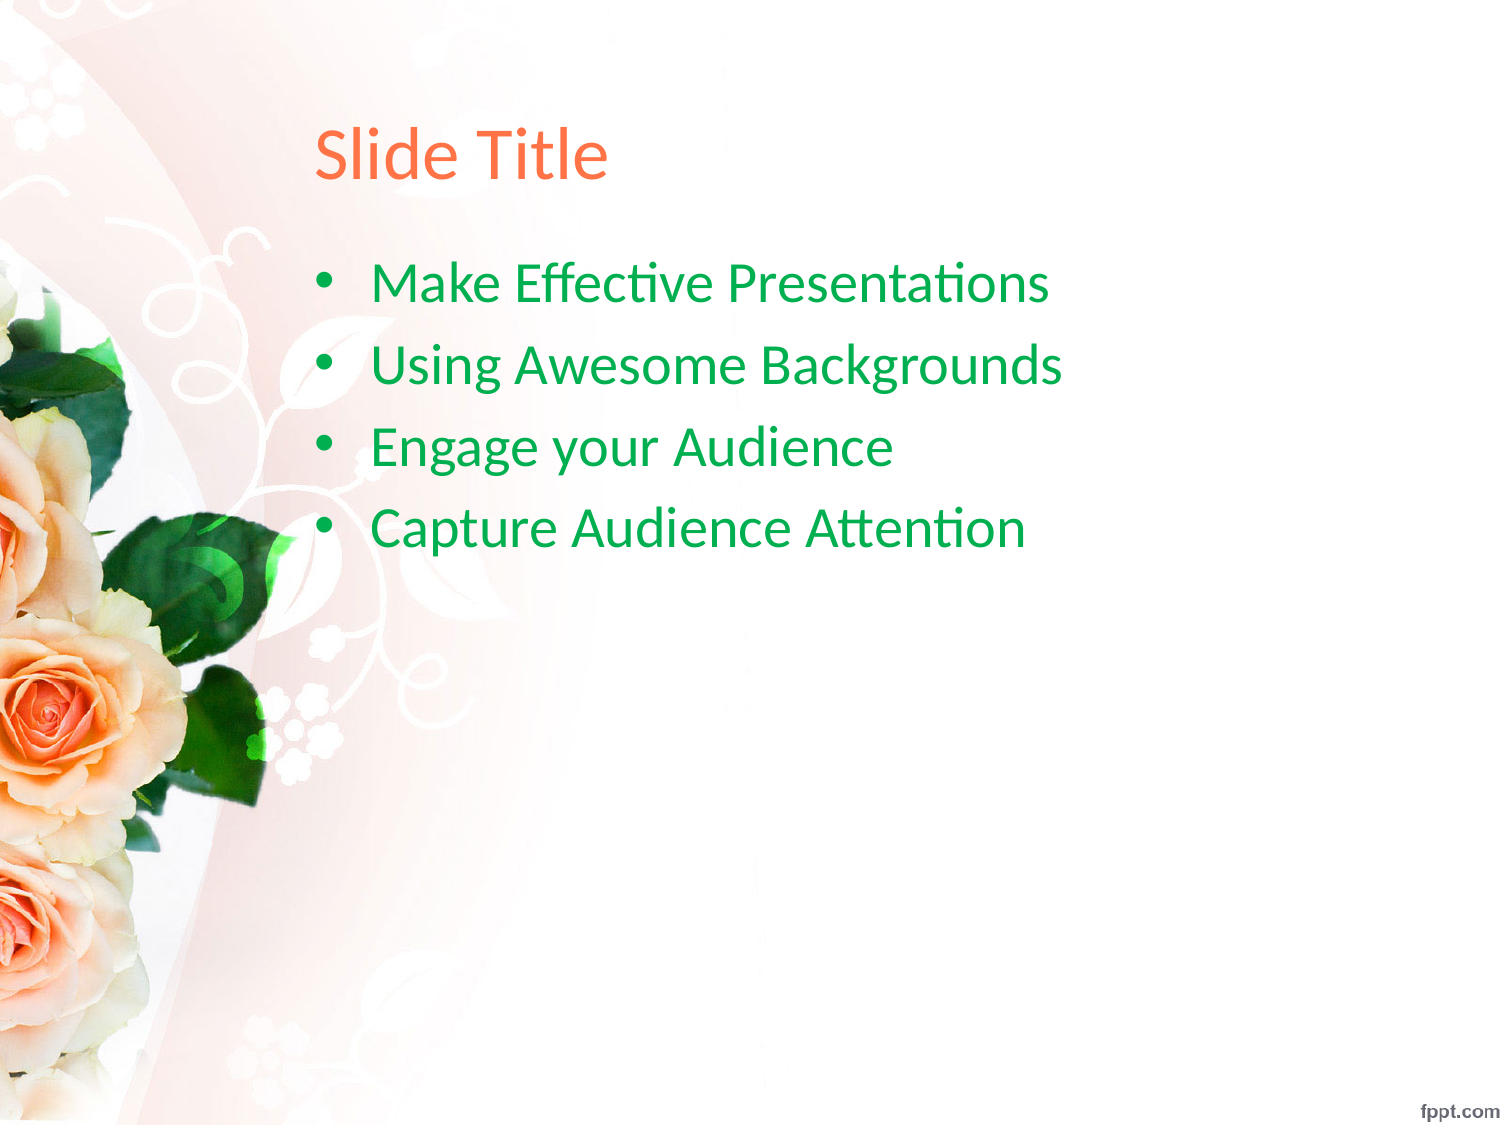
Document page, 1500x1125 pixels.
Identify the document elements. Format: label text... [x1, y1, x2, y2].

picture [0, 0, 1500, 1125]
title Slide Title [299, 86, 1427, 212]
list Make Effective Presentations Using Awesome Backgrounds Engage your Audience Capture Audience Attention [299, 236, 1427, 939]
